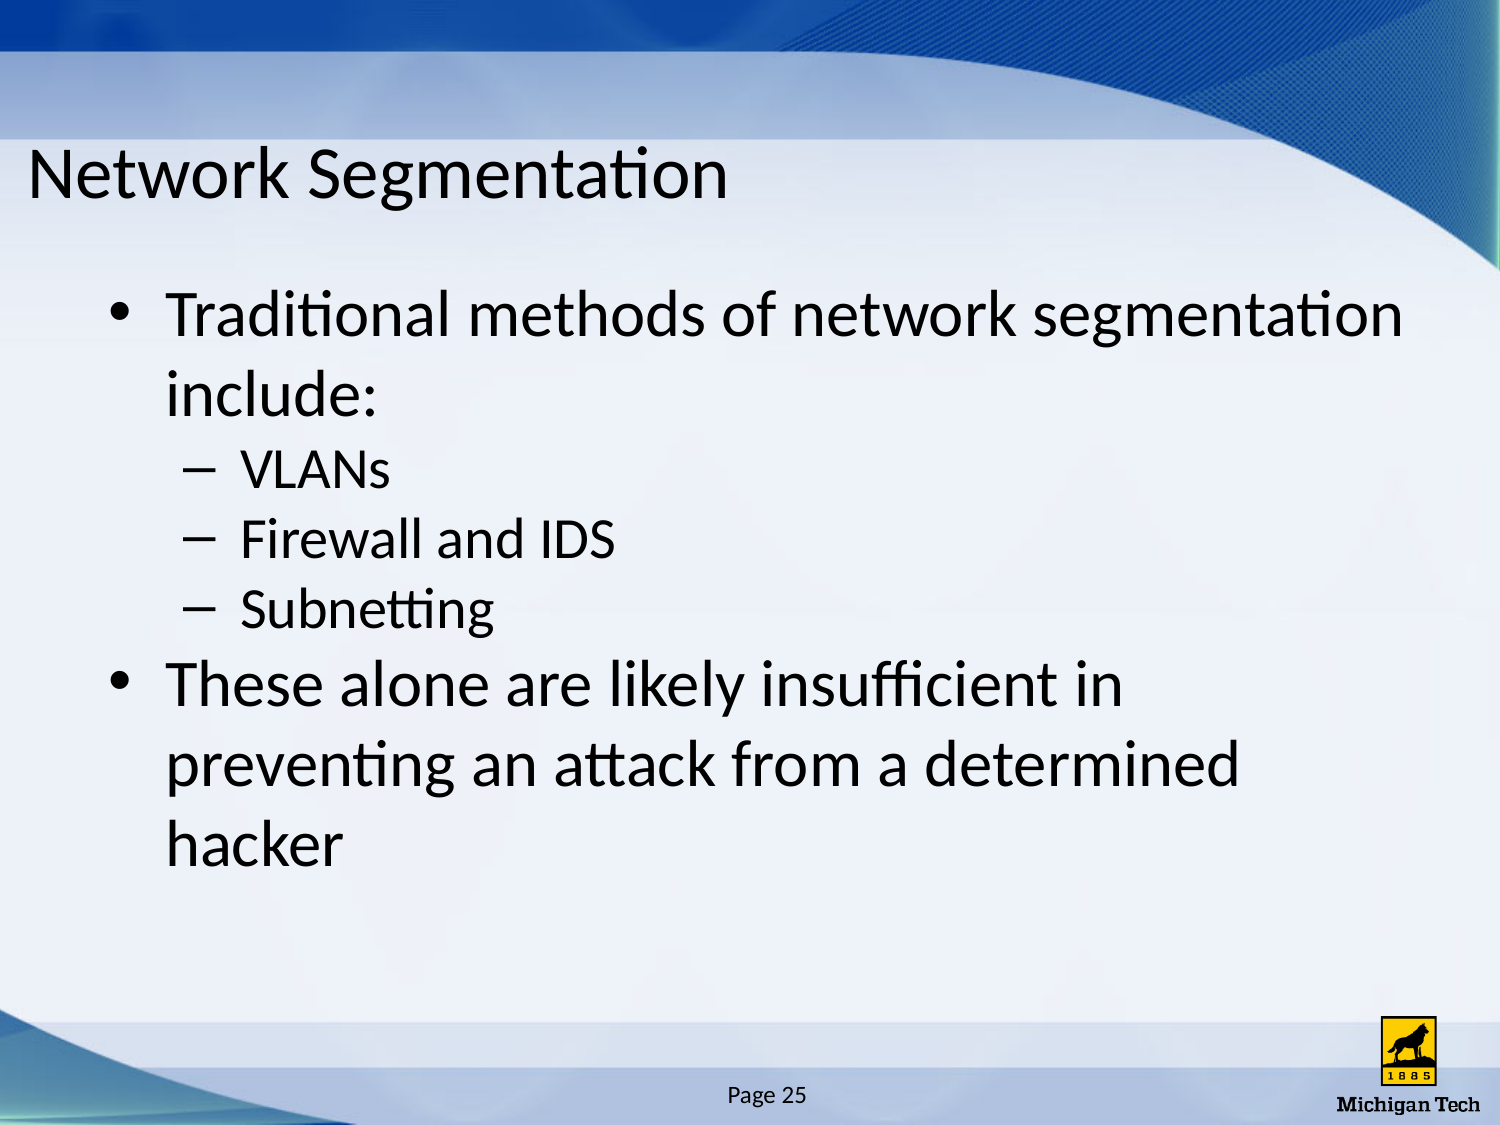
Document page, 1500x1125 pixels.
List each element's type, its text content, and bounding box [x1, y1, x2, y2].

picture [0, 0, 1500, 1125]
list Traditional methods of network segmentation include: VLANs Firewall and IDS Subnetting These alone are likely insufficient in preventing an attack from a determined hacker [75, 262, 1425, 1063]
title Network Segmentation [12, 75, 1263, 263]
